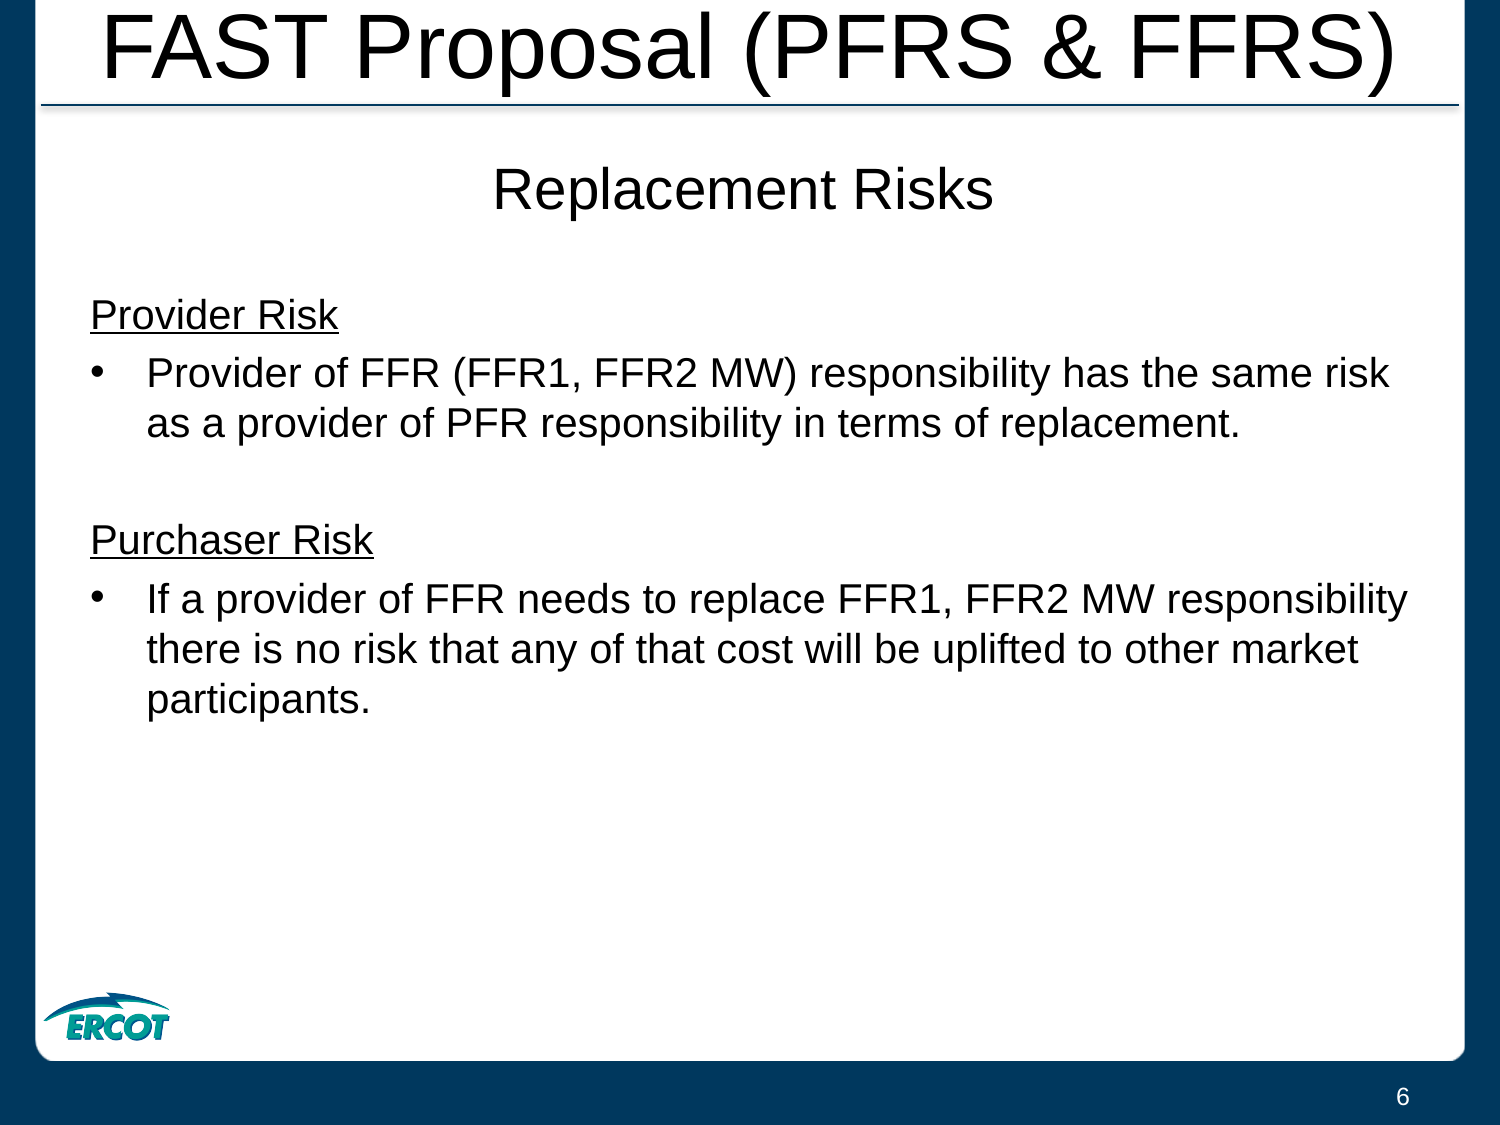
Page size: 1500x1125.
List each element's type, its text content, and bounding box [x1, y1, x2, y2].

slide_number 6 [1074, 1065, 1425, 1125]
picture [40, 988, 175, 1045]
list Replacement Risks Provider Risk Provider of FFR (FFR1, FFR2 MW) responsibility has the same risk as a provider of PFR responsibility in terms of replacement. Purchaser Risk If a provider of FFR needs to replace FFR1, FFR2 MW responsibility there is no risk that any of that cost will be uplifted to other market participants. [75, 143, 1425, 984]
title FAST Proposal (PFRS & FFRS) [75, 0, 1425, 109]
